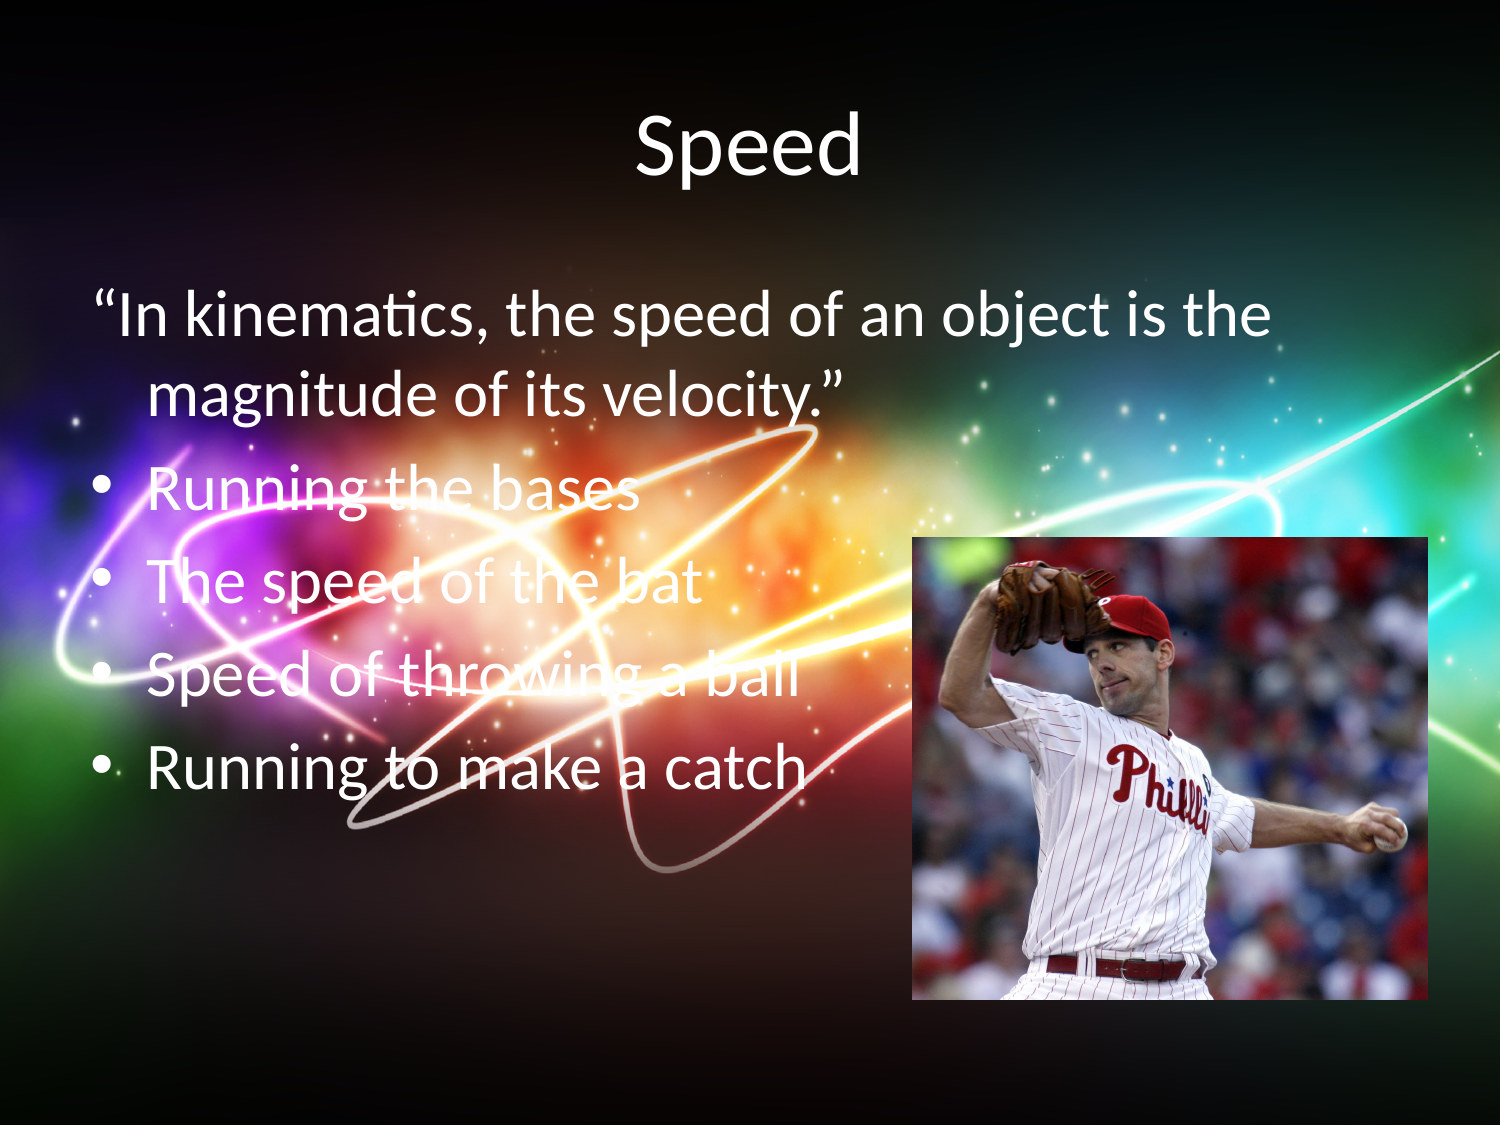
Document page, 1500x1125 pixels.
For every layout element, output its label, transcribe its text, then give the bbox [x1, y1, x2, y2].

picture [0, 0, 1500, 1125]
list “In kinematics, the speed of an object is the magnitude of its velocity.” Running the bases The speed of the bat Speed of throwing a ball Running to make a catch [75, 262, 1425, 1005]
title Speed [75, 45, 1425, 233]
